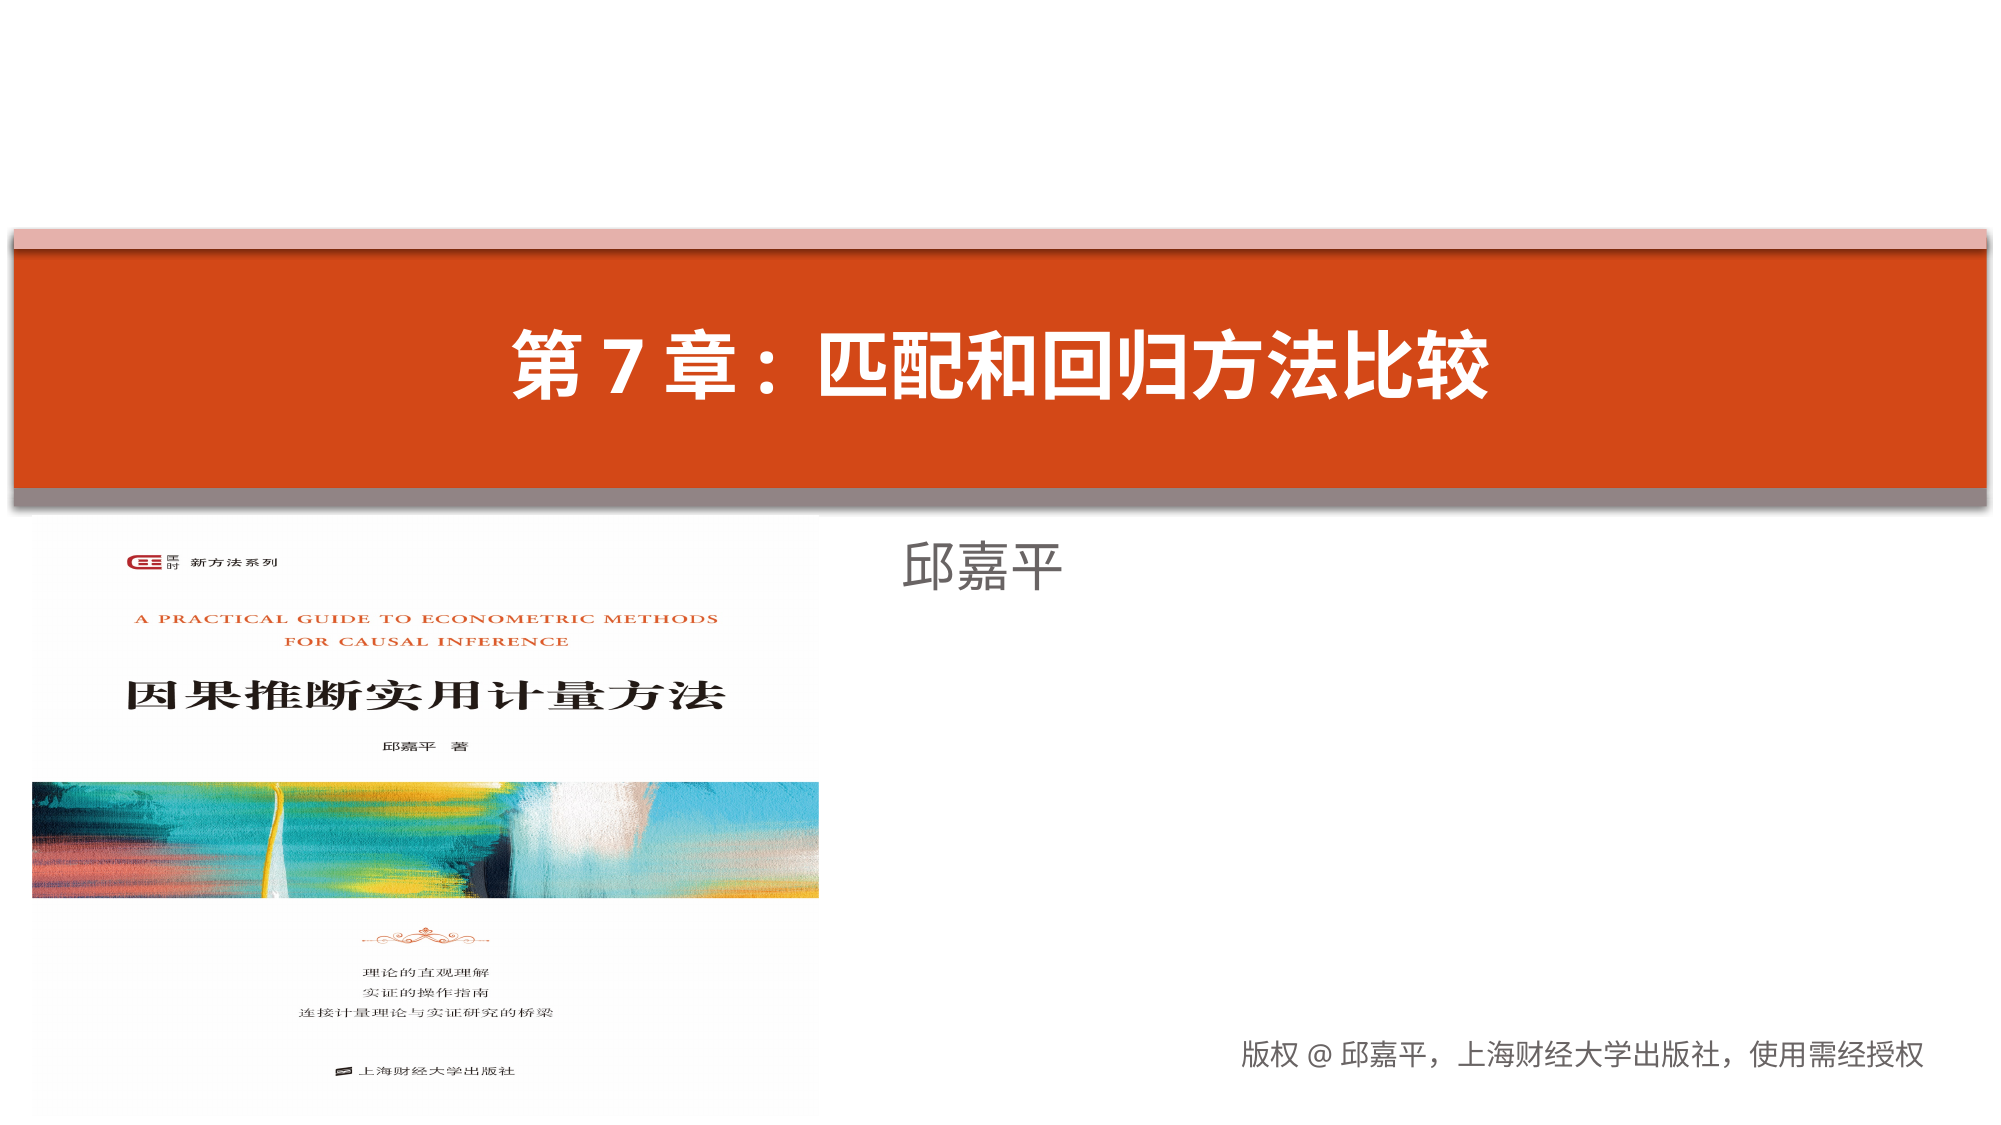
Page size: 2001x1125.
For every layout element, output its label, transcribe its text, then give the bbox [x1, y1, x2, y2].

title 第7章: 匹配和回归方法比较 [99, 247, 1900, 489]
footer 版权@邱嘉平，上海财经大学出版社，使用需经授权 [1220, 1015, 1946, 1091]
subtitle 邱嘉平 [823, 525, 1684, 618]
picture [31, 515, 820, 1116]
